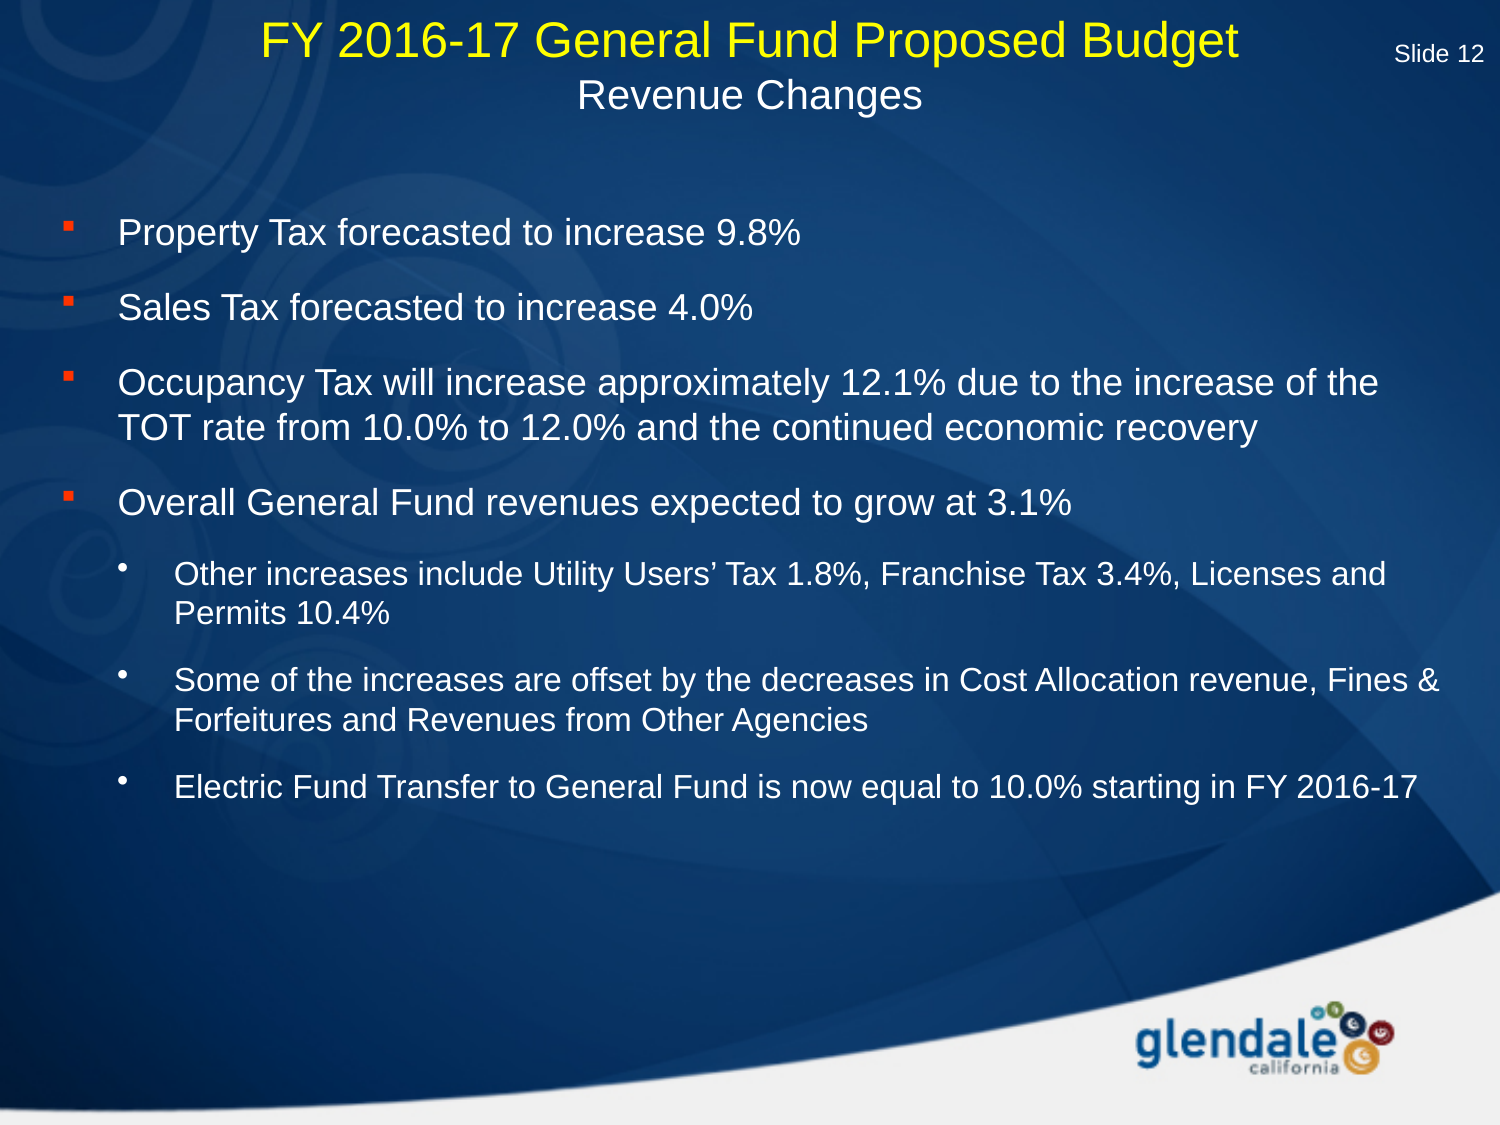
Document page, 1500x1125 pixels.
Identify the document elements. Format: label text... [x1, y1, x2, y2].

list Property Tax forecasted to increase 9.8% Sales Tax forecasted to increase 4.0% Occupancy Tax will increase approximately 12.1% due to the increase of the TOT rate from 10.0% to 12.0% and the continued economic recovery Overall General Fund revenues expected to grow at 3.1% Other increases include Utility Users’ Tax 1.8%, Franchise Tax 3.4%, Licenses and Permits 10.4% Some of the increases are offset by the decreases in Cost Allocation revenue, Fines & Forfeitures and Revenues from Other Agencies Electric Fund Transfer to General Fund is now equal to 10.0% starting in FY 2016-17 [45, 200, 1459, 1025]
text_box FY 2016-17 General Fund Proposed Budget Revenue Changes [50, 12, 1450, 113]
picture [0, 0, 1500, 1125]
slide_number Slide 12 [1149, 0, 1500, 75]
